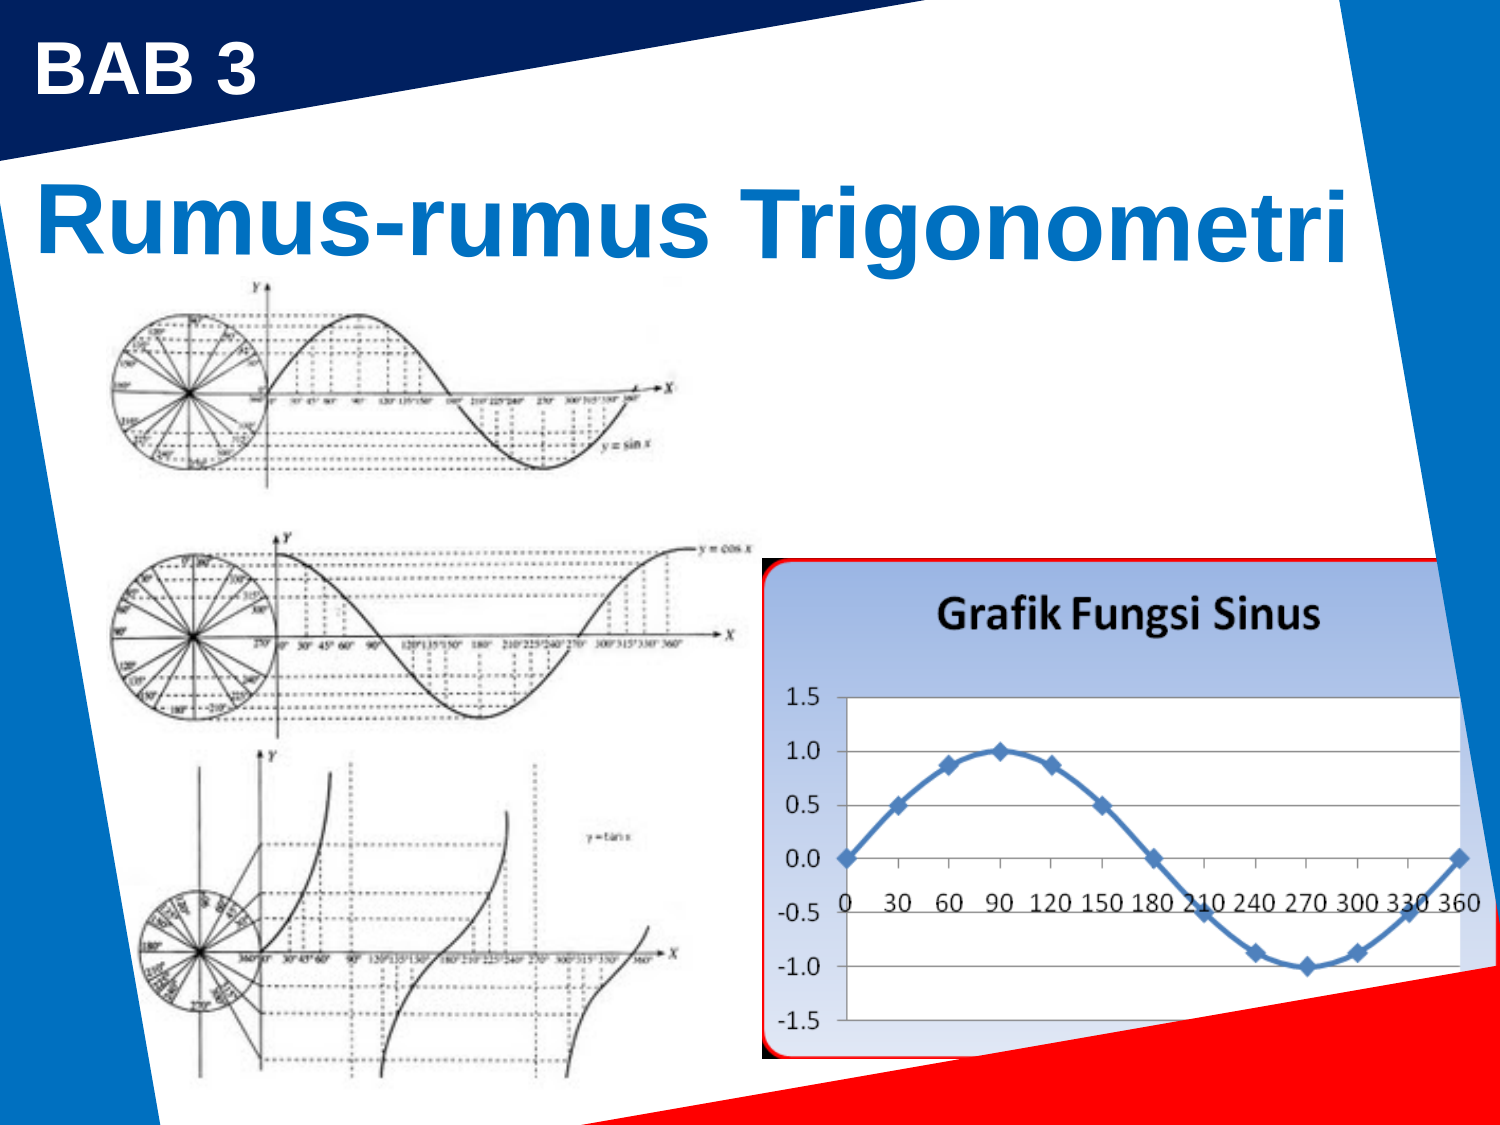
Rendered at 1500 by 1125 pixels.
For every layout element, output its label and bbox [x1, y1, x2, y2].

text_box [0, 0, 1500, 1125]
